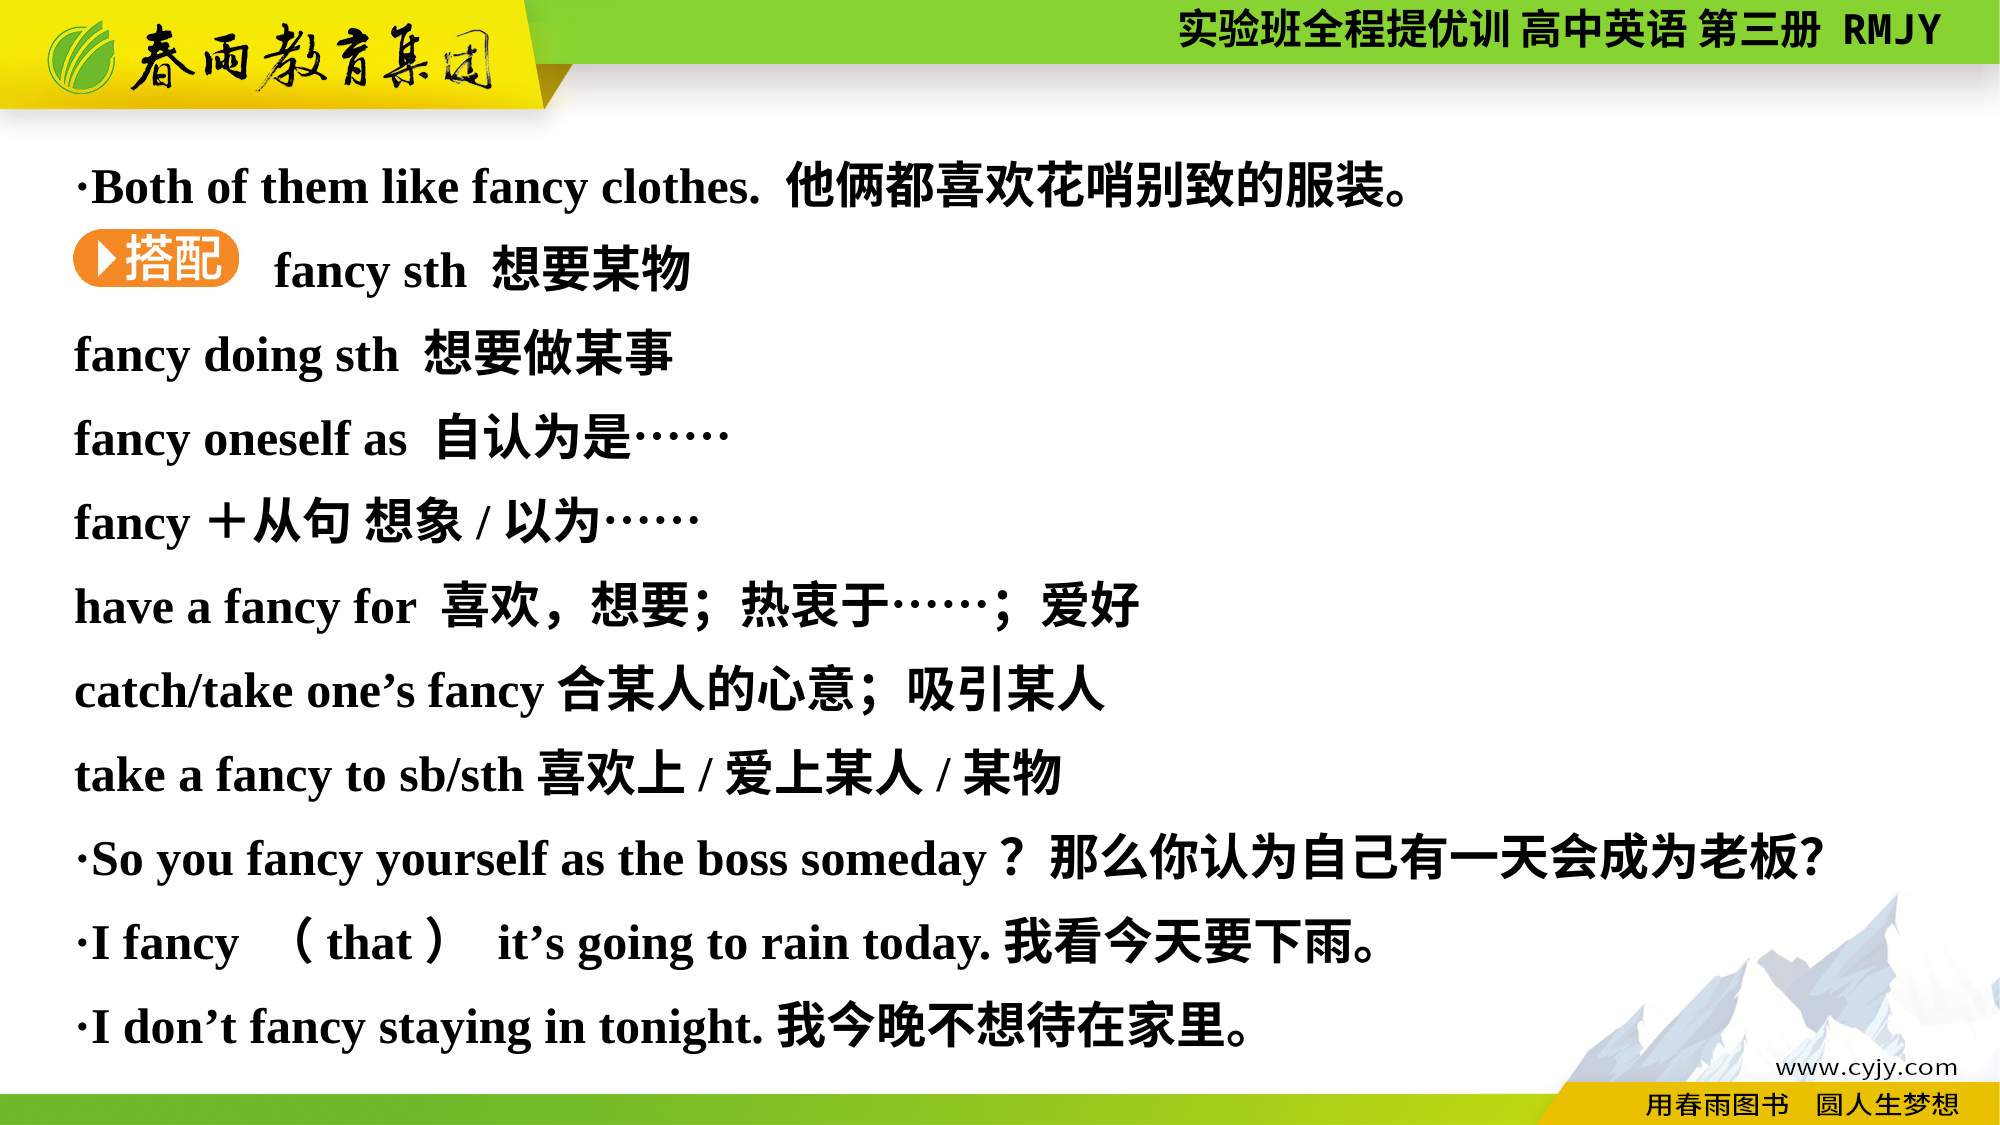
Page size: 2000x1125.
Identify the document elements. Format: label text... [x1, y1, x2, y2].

list ·Both of them like fancy clothes. 他俩都喜欢花哨别致的服装。 fancy sth 想要某物 fancy doing sth 想要做某事 fancy oneself as 自认为是…… fancy＋从句 想象/以为…… have a fancy for 喜欢，想要；热衷于……；爱好 catch/take one’s fancy合某人的心意；吸引某人 take a fancy to sb/sth喜欢上/爱上某人/某物 ·So you fancy yourself as the boss someday？那么你认为自己有一天会成为老板？ ·I fancy （that） it’s going to rain today.我看今天要下雨。 ·I don’t fancy staying in tonight.我今晚不想待在家里。 [59, 122, 1944, 1071]
picture [0, 0, 2000, 1125]
